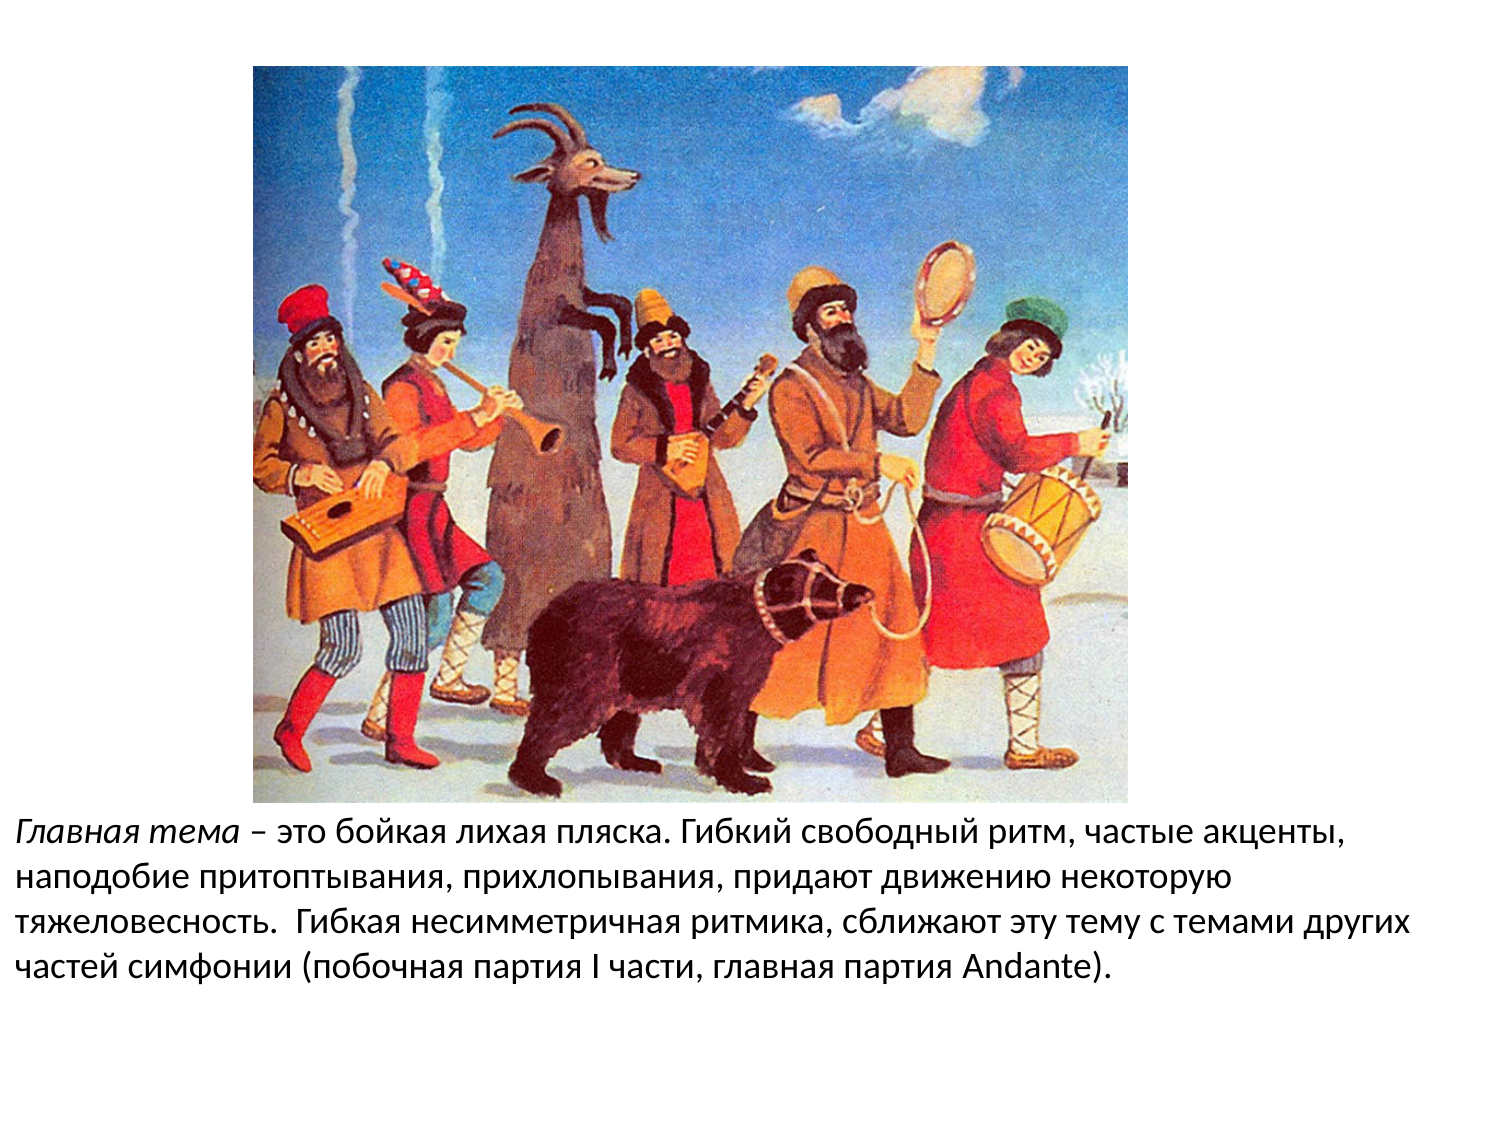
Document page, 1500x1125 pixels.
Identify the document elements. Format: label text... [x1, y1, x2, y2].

picture [253, 66, 1129, 803]
text_box Главная тема – это бойкая лихая пляска. Гибкий свободный ритм, частые акценты, наподобие притоптывания, прихлопывания, придают движению некоторую тяжеловесность. Гибкая несимметричная ритмика, сближают эту тему с темами других частей симфонии (побочная партия I части, главная партия Andante). [0, 798, 1441, 994]
